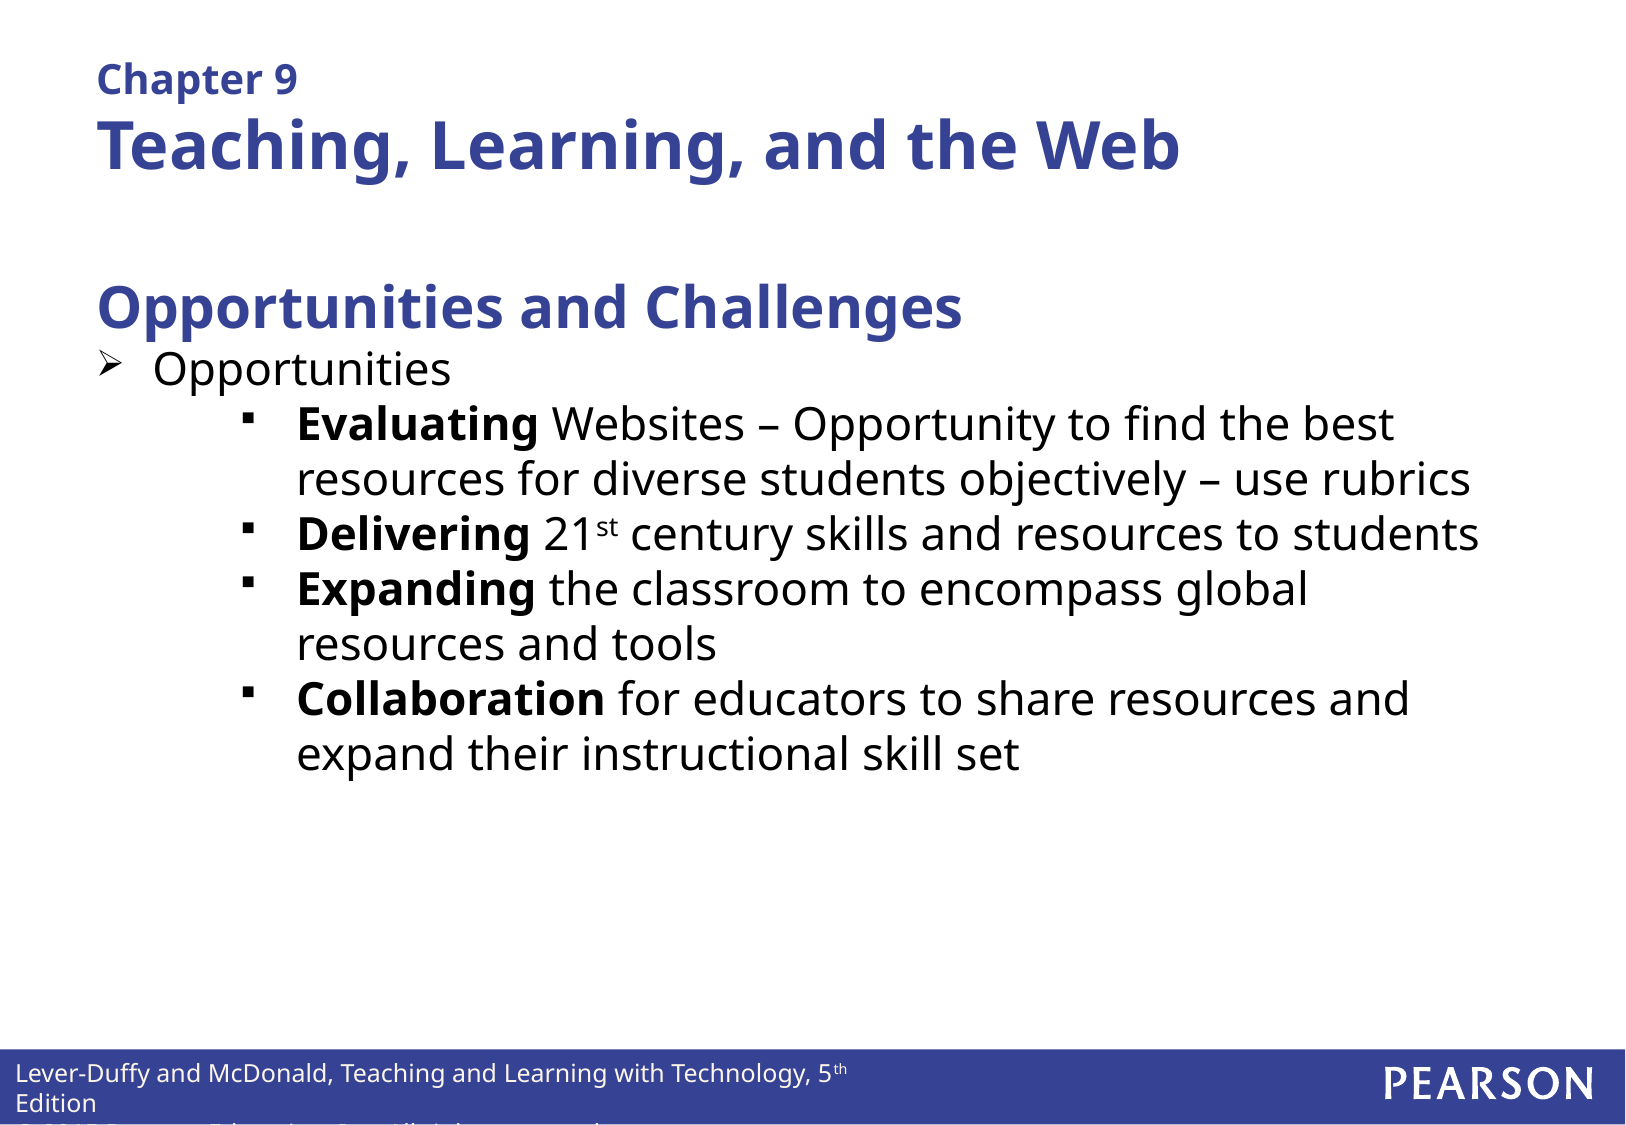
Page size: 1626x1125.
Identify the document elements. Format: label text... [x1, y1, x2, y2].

list Opportunities and Challenges Opportunities Evaluating Websites – Opportunity to find the best resources for diverse students objectively – use rubrics Delivering 21st century skills and resources to students Expanding the classroom to encompass global resources and tools Collaboration for educators to share resources and expand their instructional skill set [81, 262, 1544, 1005]
title Chapter 9 Teaching, Learning, and the Web [81, 45, 1544, 233]
